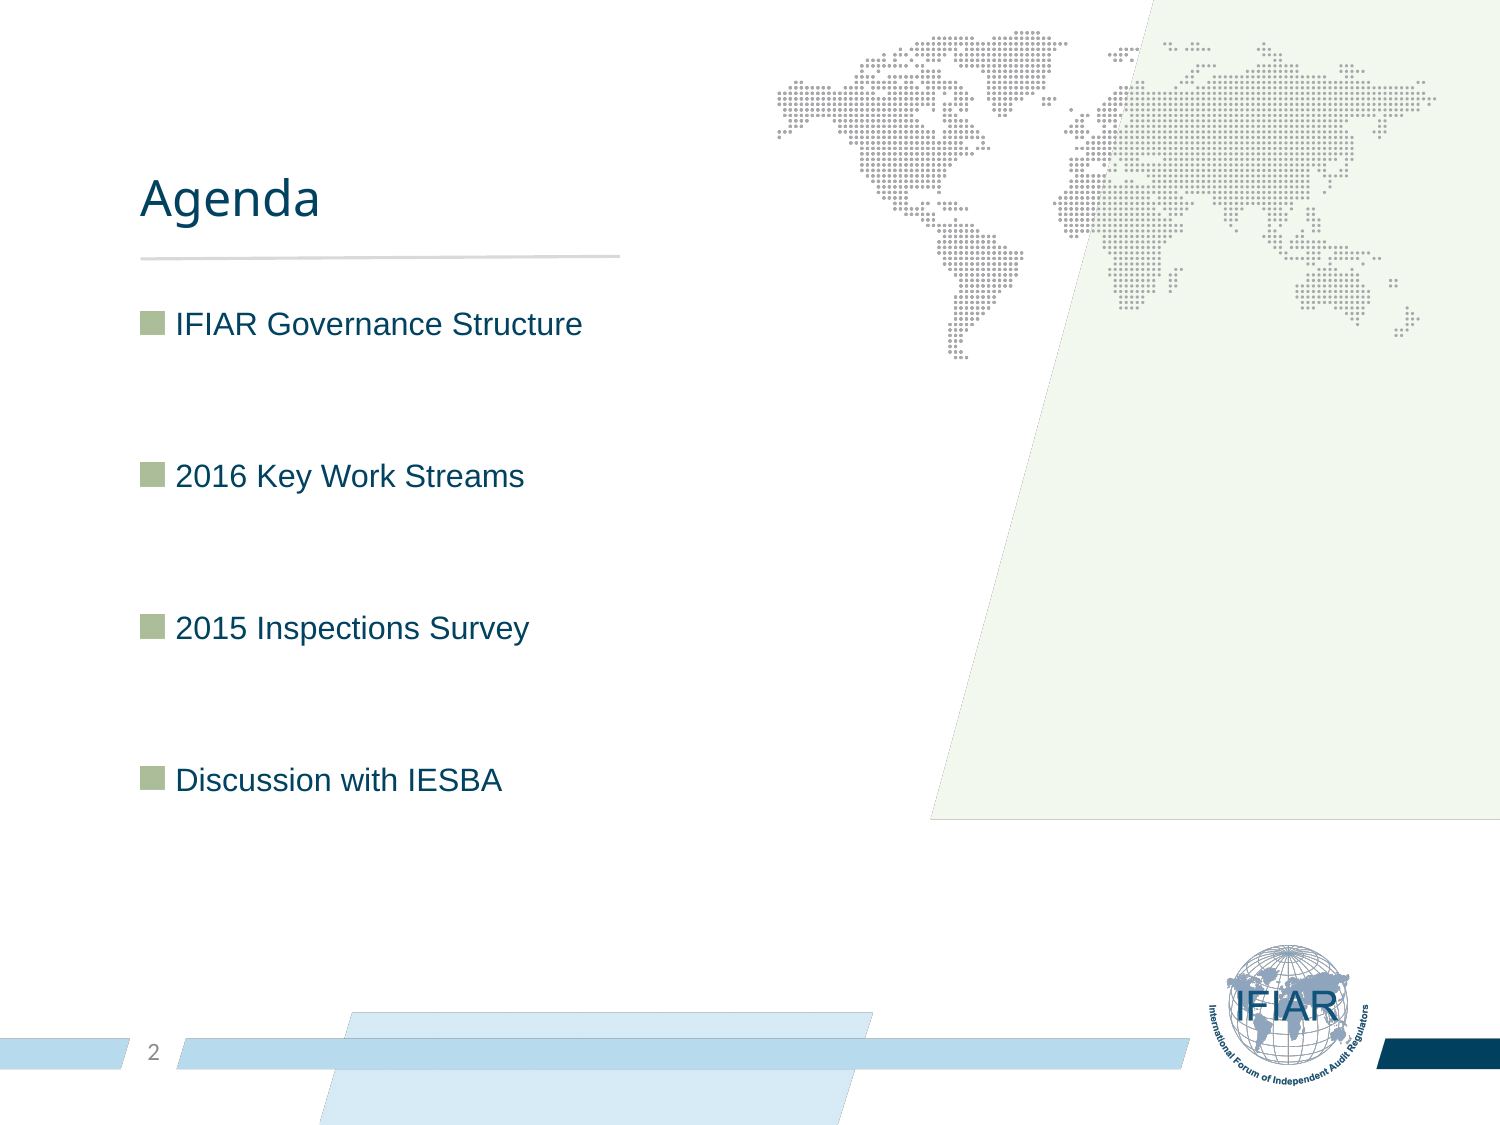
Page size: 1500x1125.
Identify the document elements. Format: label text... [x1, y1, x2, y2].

picture [140, 766, 165, 790]
picture [0, 0, 1500, 1125]
picture [140, 614, 165, 639]
list IFIAR Governance Structure 2016 Key Work Streams 2015 Inspections Survey Discussion with IESBA [125, 276, 812, 811]
picture [140, 311, 165, 335]
picture [140, 462, 165, 487]
slide_number 1 [113, 1021, 194, 1081]
title Agenda [125, 160, 812, 241]
